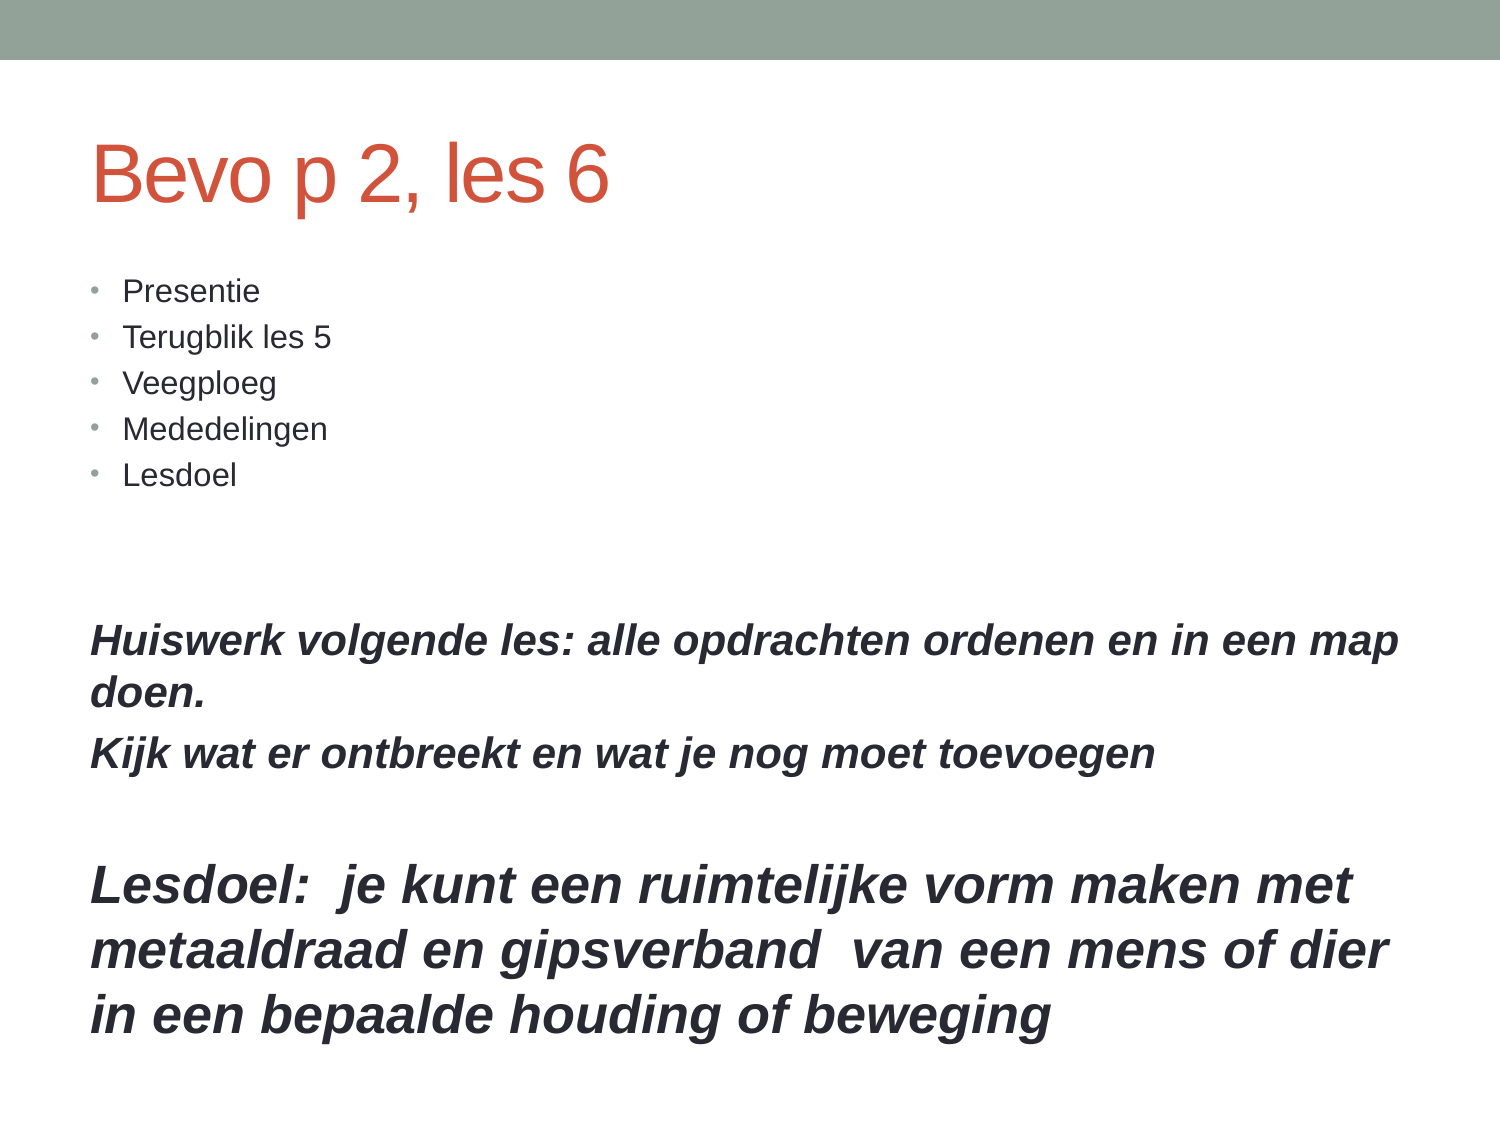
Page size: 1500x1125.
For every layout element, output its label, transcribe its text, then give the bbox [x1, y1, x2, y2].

list Presentie Terugblik les 5 Veegploeg Mededelingen Lesdoel Huiswerk volgende les: alle opdrachten ordenen en in een map doen. Kijk wat er ontbreekt en wat je nog moet toevoegen Lesdoel: je kunt een ruimtelijke vorm maken met metaaldraad en gipsverband van een mens of dier in een bepaalde houding of beweging [75, 262, 1425, 1063]
title Bevo p 2, les 6 [75, 87, 1425, 250]
